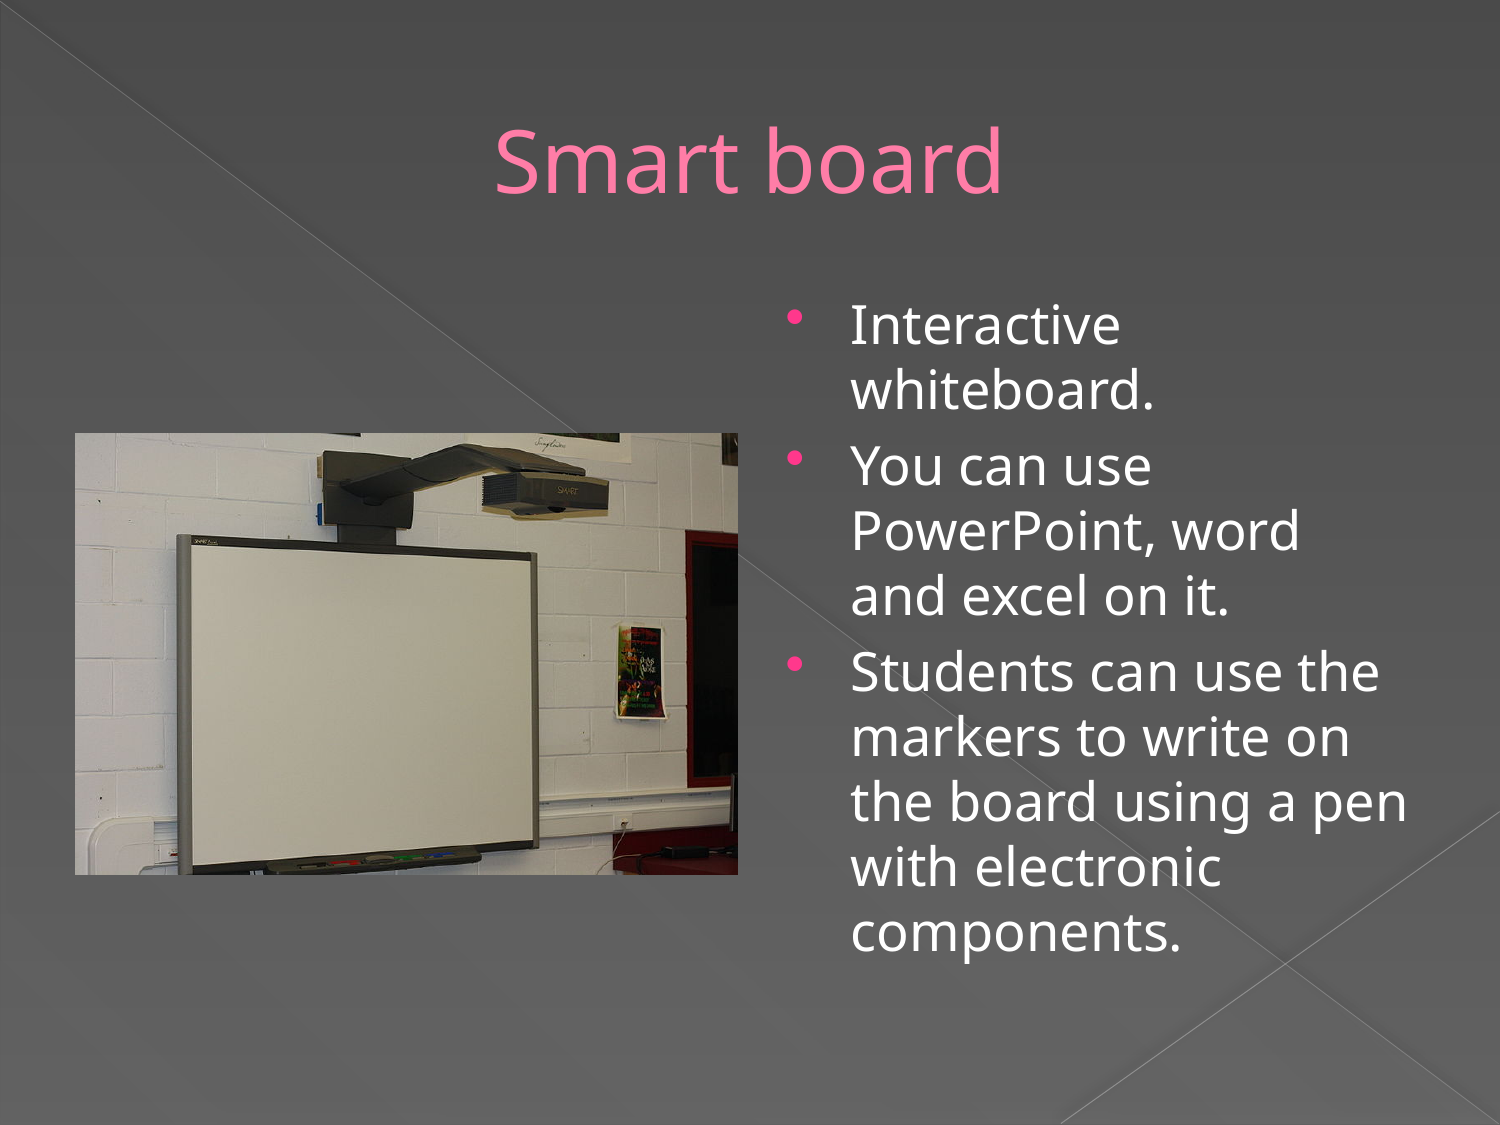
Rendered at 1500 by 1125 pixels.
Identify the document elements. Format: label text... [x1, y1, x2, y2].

title Smart board [75, 43, 1425, 274]
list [74, 432, 738, 875]
list Interactive whiteboard. You can use PowerPoint, word and excel on it. Students can use the markers to write on the board using a pen with electronic components. [762, 282, 1425, 1025]
